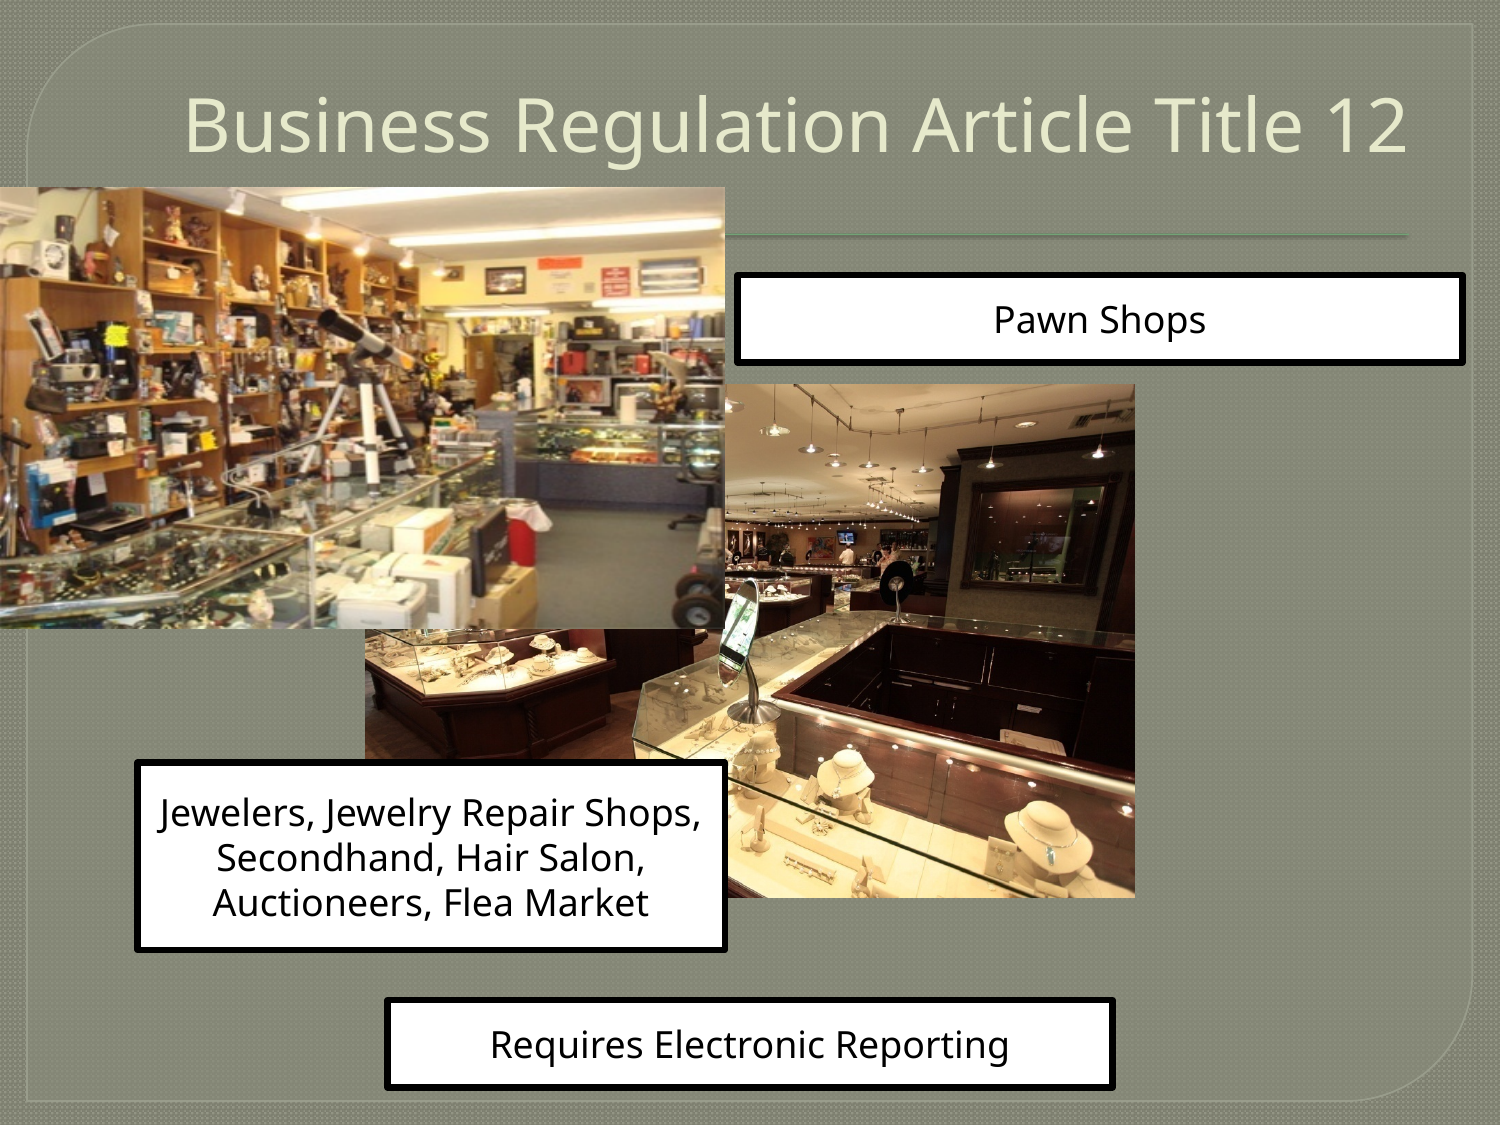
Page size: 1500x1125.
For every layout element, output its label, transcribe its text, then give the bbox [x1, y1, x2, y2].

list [365, 384, 1135, 898]
picture [0, 187, 726, 630]
title Business Regulation Article Title 12 [75, 41, 1425, 175]
text_box Jewelers, Jewelry Repair Shops, Secondhand, Hair Salon, Auctioneers, Flea Market [134, 759, 728, 953]
text_box Pawn Shops [734, 272, 1466, 366]
text_box Requires Electronic Reporting [384, 997, 1116, 1091]
